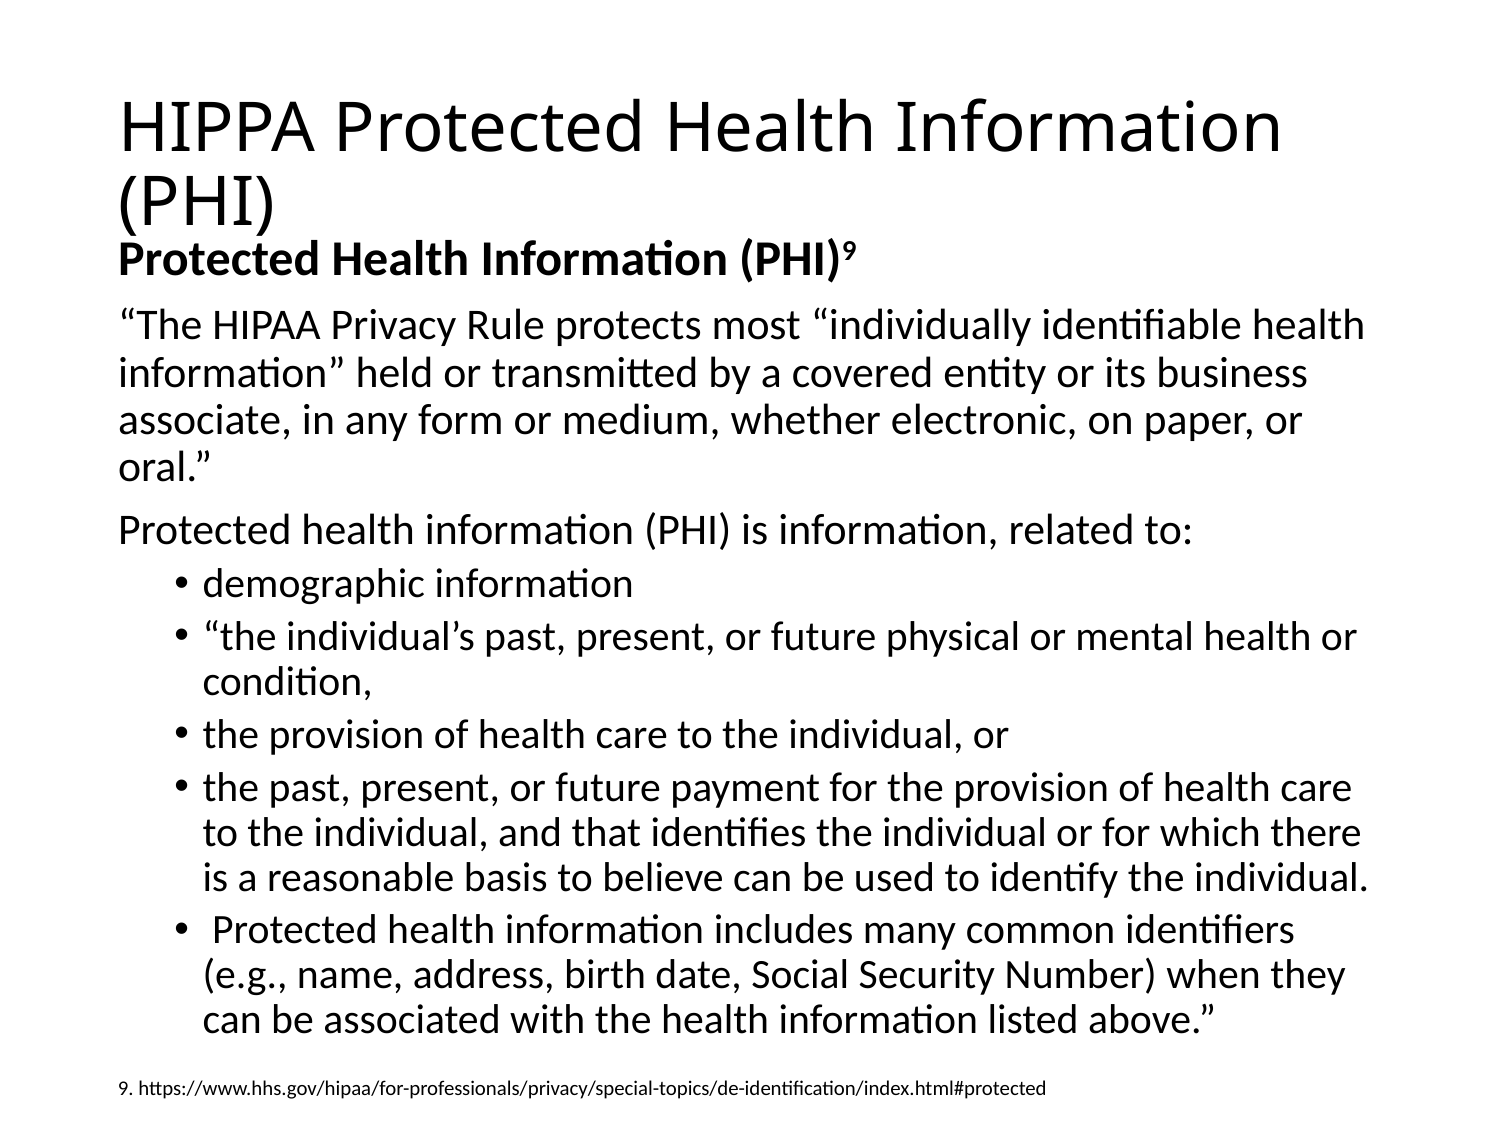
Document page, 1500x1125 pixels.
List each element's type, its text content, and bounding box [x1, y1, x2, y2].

title HIPPA Protected Health Information (PHI) [102, 57, 1398, 224]
list Protected Health Information (PHI)9 “The HIPAA Privacy Rule protects most “individually identifiable health information” held or transmitted by a covered entity or its business associate, in any form or medium, whether electronic, on paper, or oral.” Protected health information (PHI) is information, related to: demographic information “the individual’s past, present, or future physical or mental health or condition, the provision of health care to the individual, or the past, present, or future payment for the provision of health care to the individual, and that identifies the individual or for which there is a reasonable basis to believe can be used to identify the individual. Protected health information includes many common identifiers (e.g., name, address, birth date, Social Security Number) when they can be associated with the health information listed above.” [102, 224, 1398, 940]
text_box 9. https://www.hhs.gov/hipaa/for-professionals/privacy/special-topics/de-identification/index.html#protected [103, 1067, 1397, 1108]
